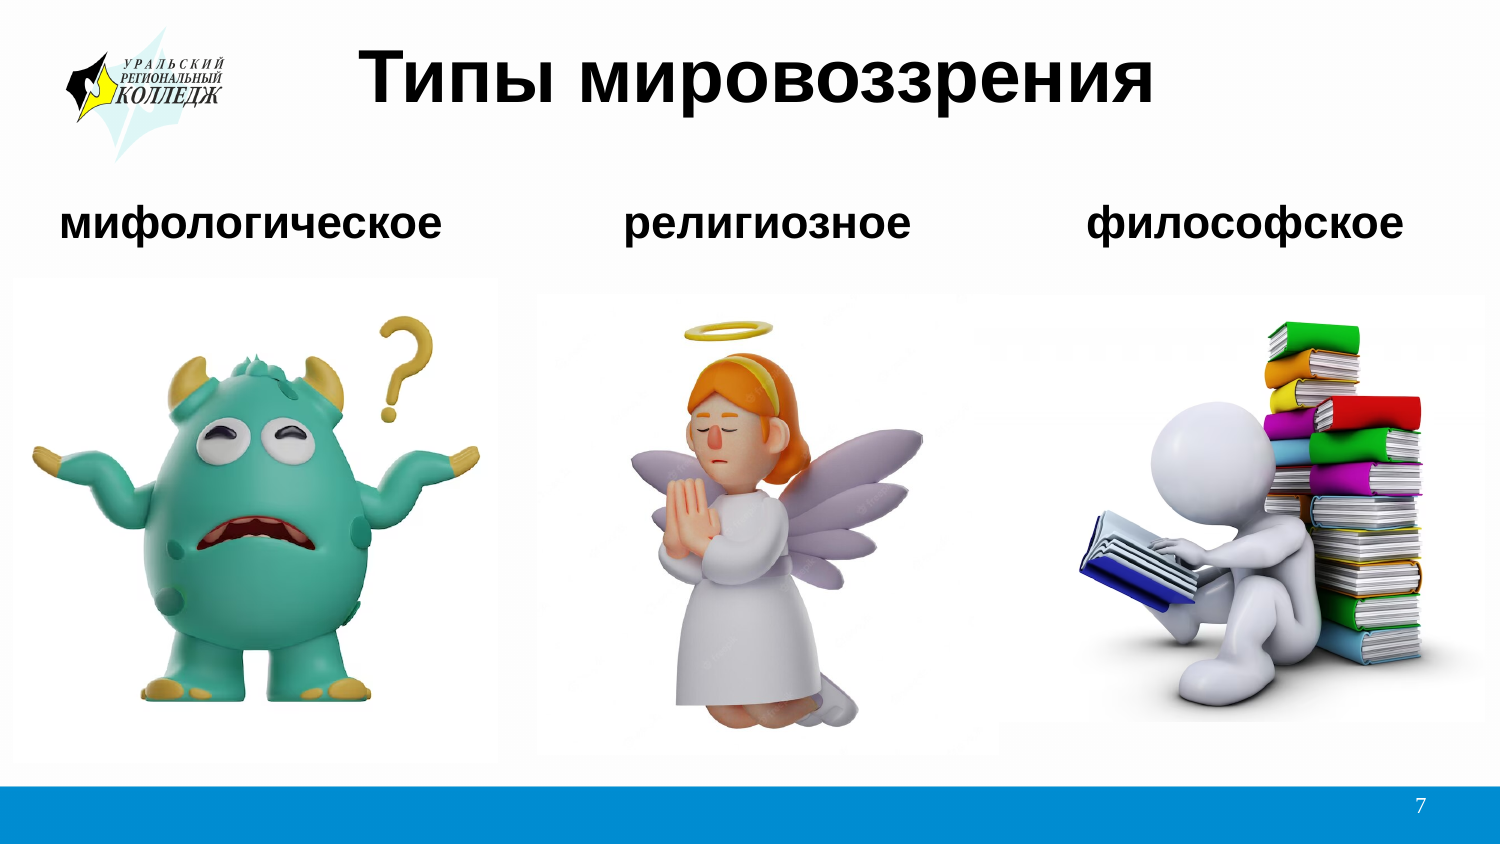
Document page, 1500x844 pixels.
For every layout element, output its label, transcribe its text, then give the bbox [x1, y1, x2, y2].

slide_number 7 [1059, 782, 1439, 827]
text_box религиозное [608, 184, 927, 255]
text_box мифологическое [43, 185, 458, 256]
picture [0, 0, 1500, 786]
text_box философское [1071, 185, 1433, 256]
text_box Типы мировоззрения [230, 20, 1306, 125]
